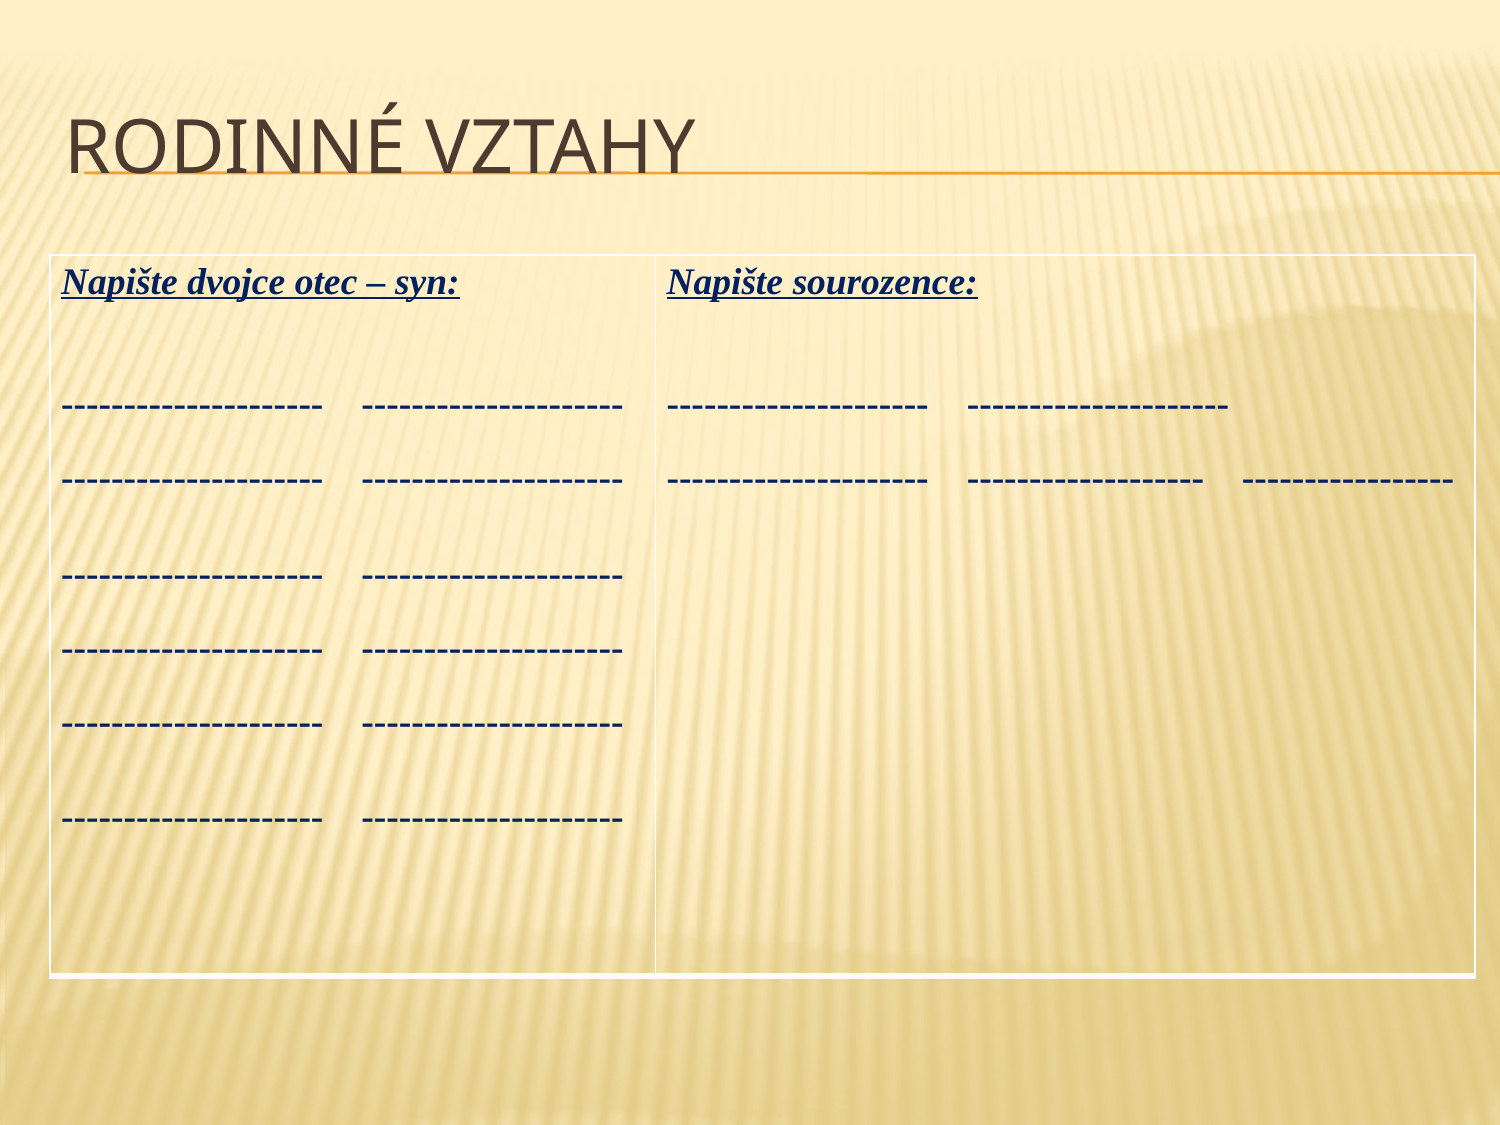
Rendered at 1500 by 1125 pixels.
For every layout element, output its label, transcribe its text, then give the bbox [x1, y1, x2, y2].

title Rodinné vztahy [50, 75, 1475, 213]
table_header Napište sourozence: --------------------- --------------------- --------------------- ------------------- ----------------- [656, 256, 1474, 973]
table_header Napište dvojce otec – syn: --------------------- --------------------- --------------------- --------------------- --------------------- --------------------- --------------------- --------------------- --------------------- --------------------- --------------------- --------------------- [51, 256, 655, 973]
